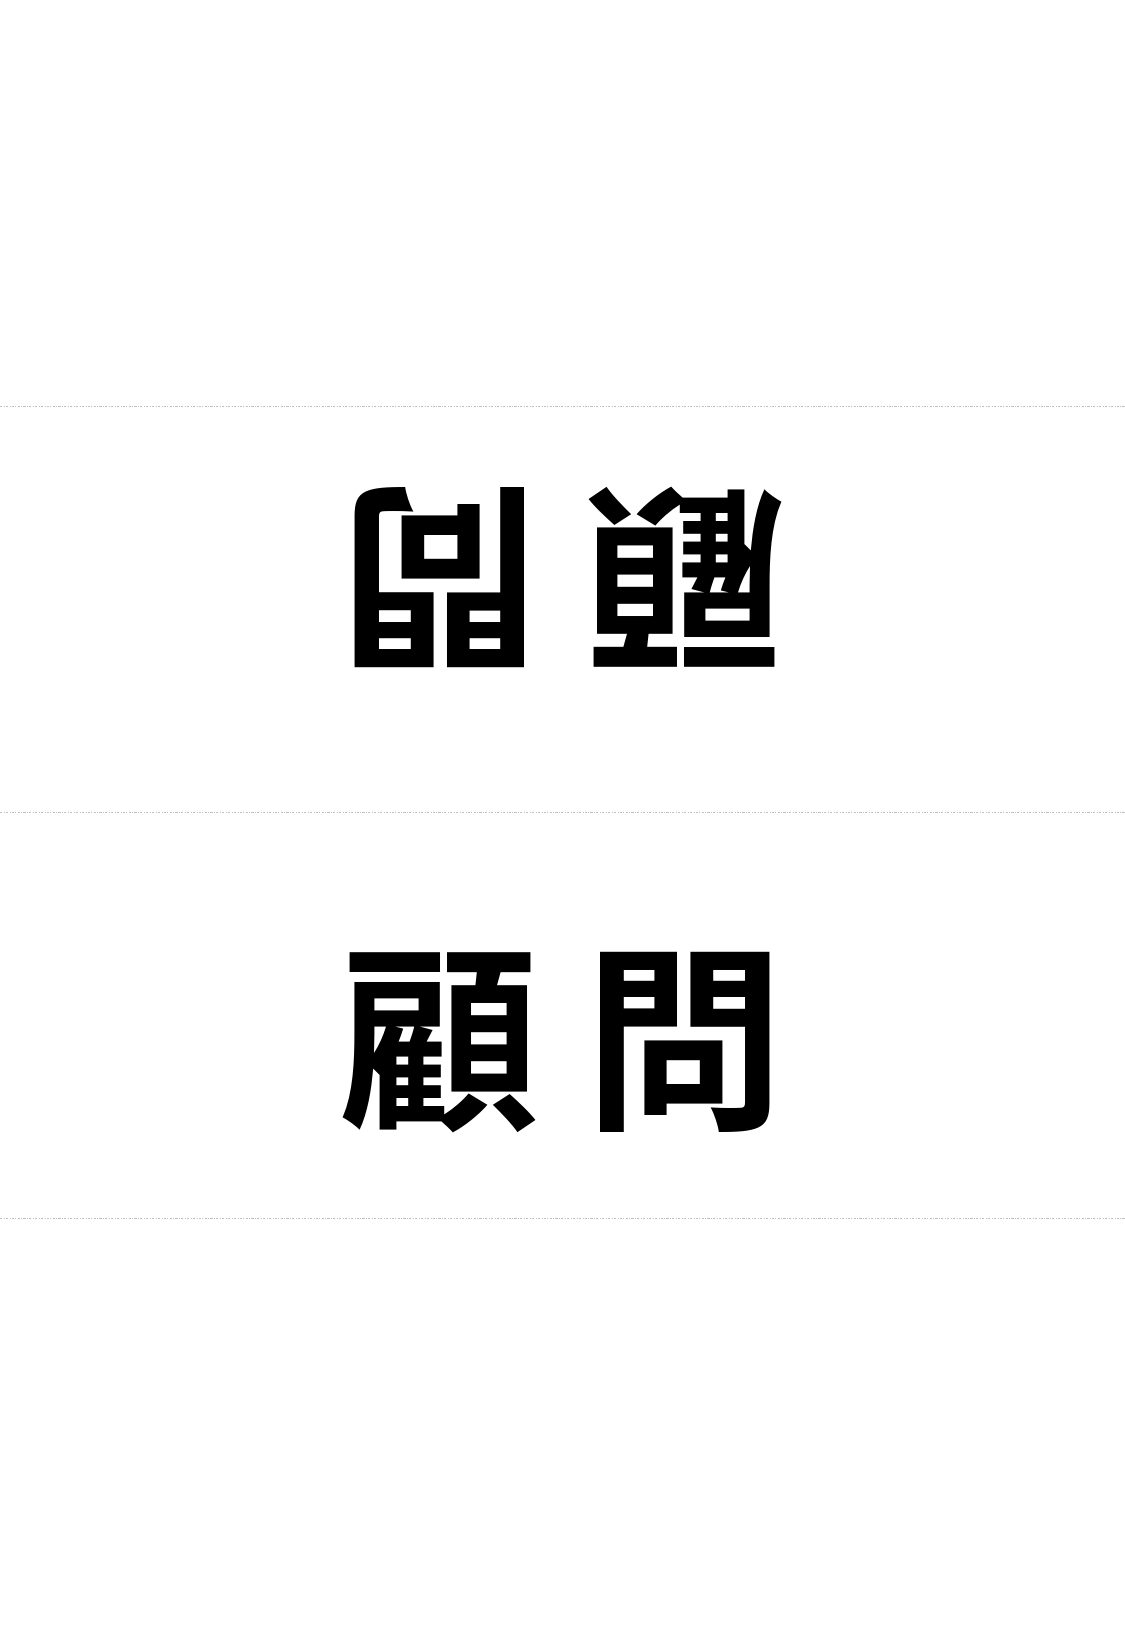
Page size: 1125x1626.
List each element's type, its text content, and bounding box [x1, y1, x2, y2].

text_box 顧 問 [324, 907, 801, 1162]
text_box 顧 問 [325, 457, 801, 713]
